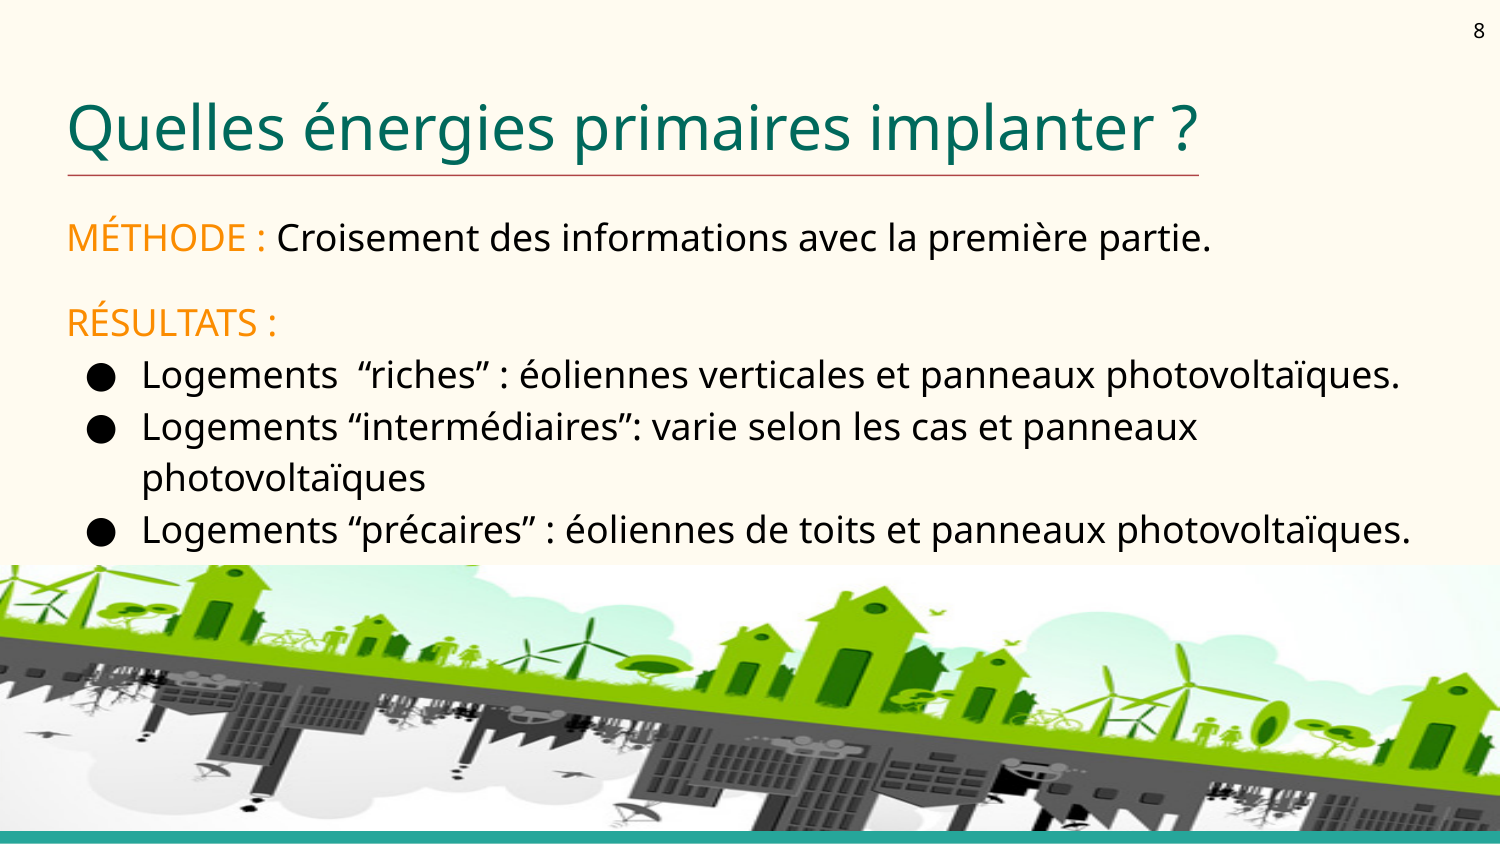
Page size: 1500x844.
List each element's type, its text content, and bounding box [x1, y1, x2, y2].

picture [0, 565, 1500, 831]
list MÉTHODE : Croisement des informations avec la première partie. RÉSULTATS : Logements “riches” : éoliennes verticales et panneaux photovoltaïques. Logements “intermédiaires”: varie selon les cas et panneaux photovoltaïques Logements “précaires” : éoliennes de toits et panneaux photovoltaïques. [51, 192, 1449, 564]
slide_number ‹#› [1410, 0, 1500, 65]
title Quelles énergies primaires implanter ? [51, 72, 1449, 174]
